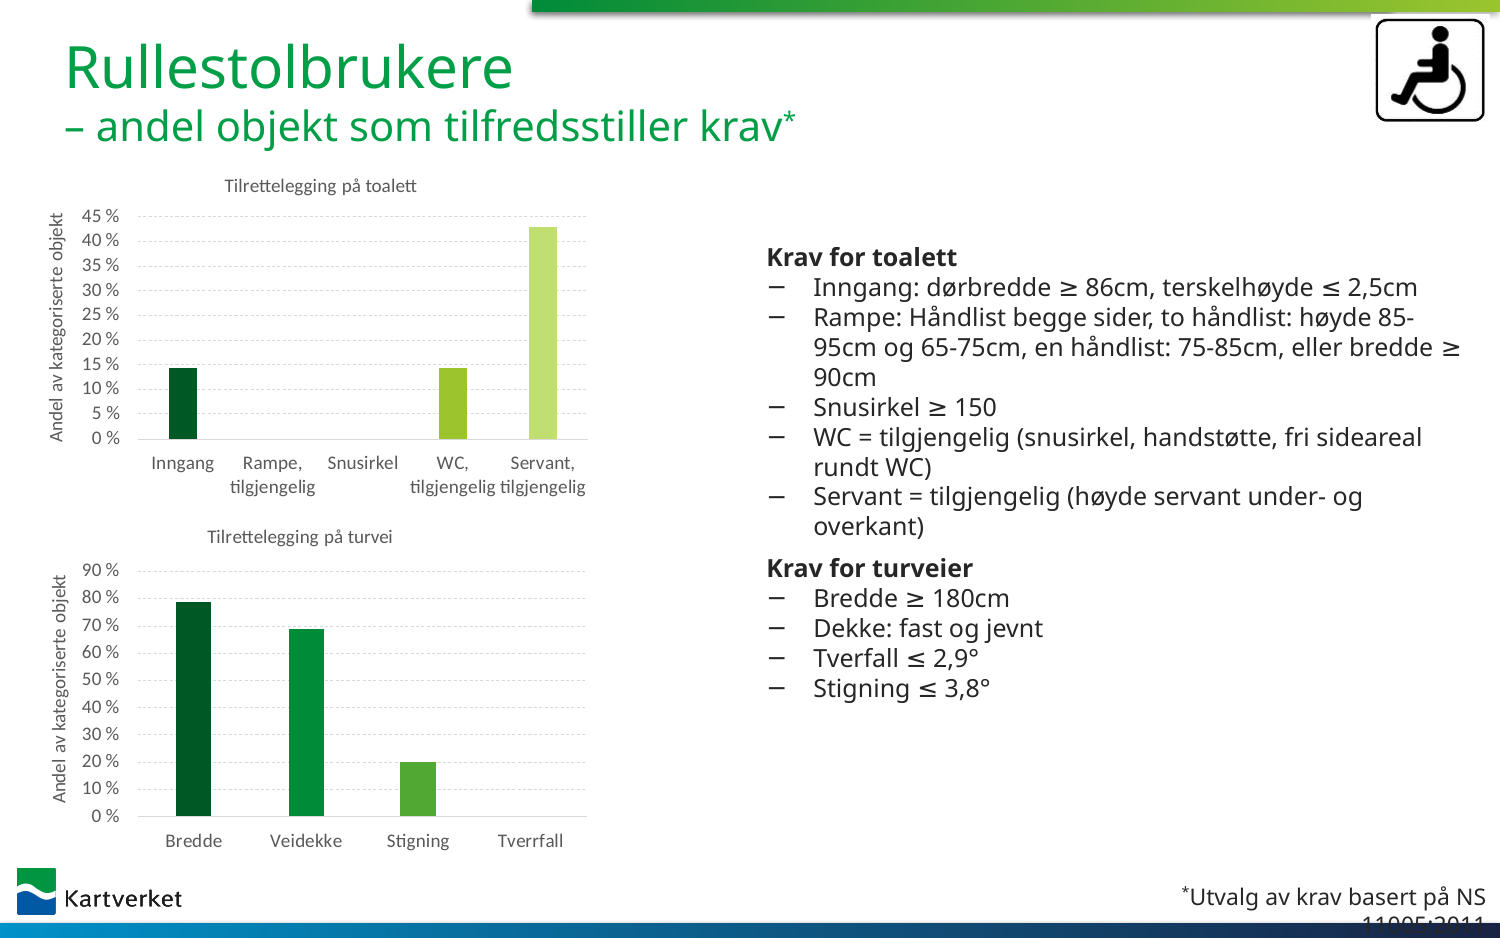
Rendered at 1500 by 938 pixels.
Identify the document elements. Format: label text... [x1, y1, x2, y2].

text_box Rullestolbrukere – andel objekt som tilfredsstiller krav* [49, 14, 1431, 158]
text_box Krav for toalett Inngang: dørbredde ≥ 86cm, terskelhøyde ≤ 2,5cm Rampe: Håndlist begge sider, to håndlist: høyde 85-95cm og 65-75cm, en håndlist: 75-85cm, eller bredde ≥ 90cm Snusirkel ≥ 150 WC = tilgjengelig (snusirkel, handstøtte, fri sideareal rundt WC) Servant = tilgjengelig (høyde servant under- og overkant) [751, 234, 1483, 545]
picture [41, 520, 598, 859]
text_box *Utvalg av krav basert på NS 11005:2011 [1068, 873, 1500, 938]
picture [41, 166, 599, 505]
text_box Krav for turveier Bredde ≥ 180cm Dekke: fast og jevnt Tverfall ≤ 2,9° Stigning ≤ 3,8° [751, 545, 1483, 710]
picture [1371, 13, 1491, 127]
